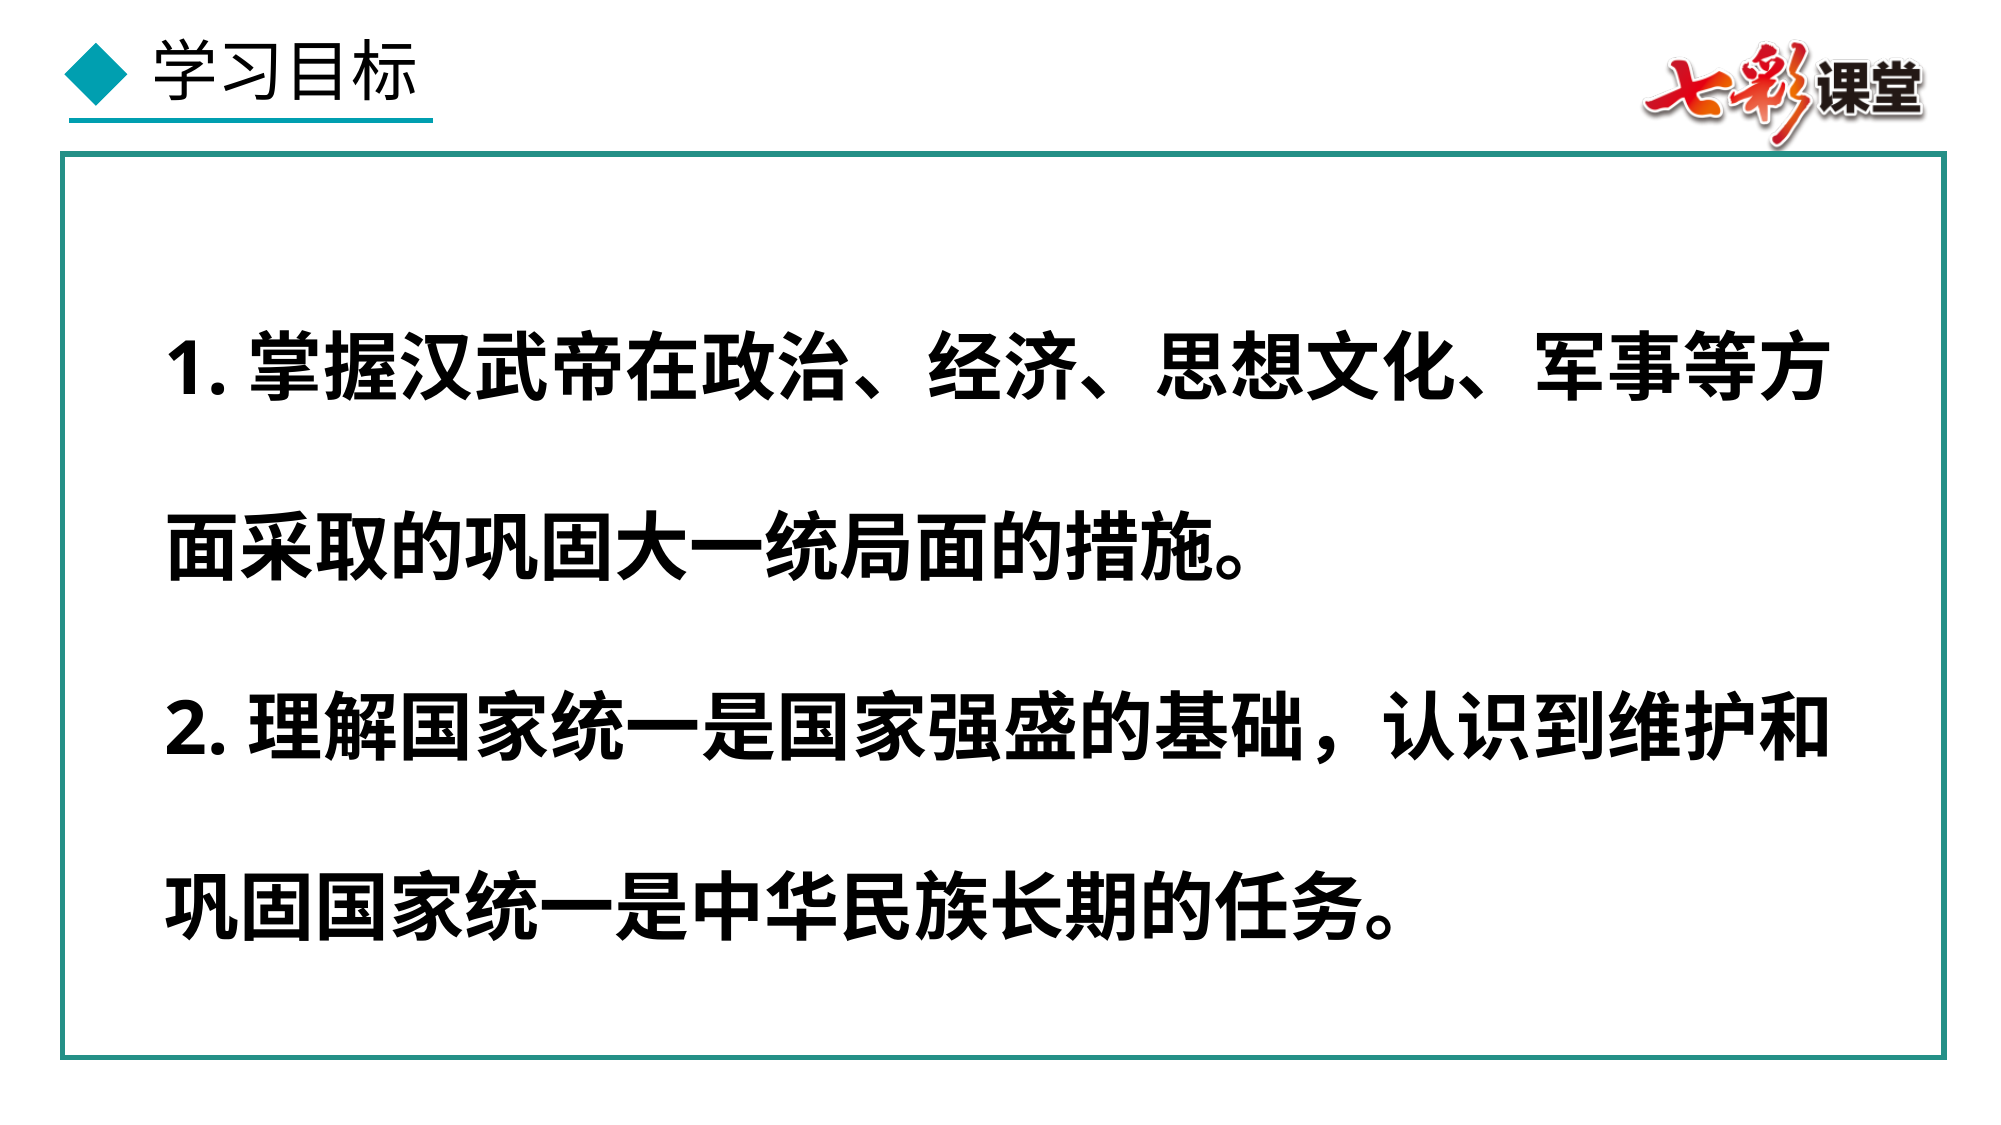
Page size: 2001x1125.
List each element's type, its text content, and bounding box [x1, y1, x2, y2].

picture [1638, 35, 1932, 151]
text_box 1.掌握汉武帝在政治、经济、思想文化、军事等方面采取的巩固大一统局面的措施。 2.理解国家统一是国家强盛的基础，认识到维护和巩固国家统一是中华民族长期的任务。 [149, 221, 1851, 957]
